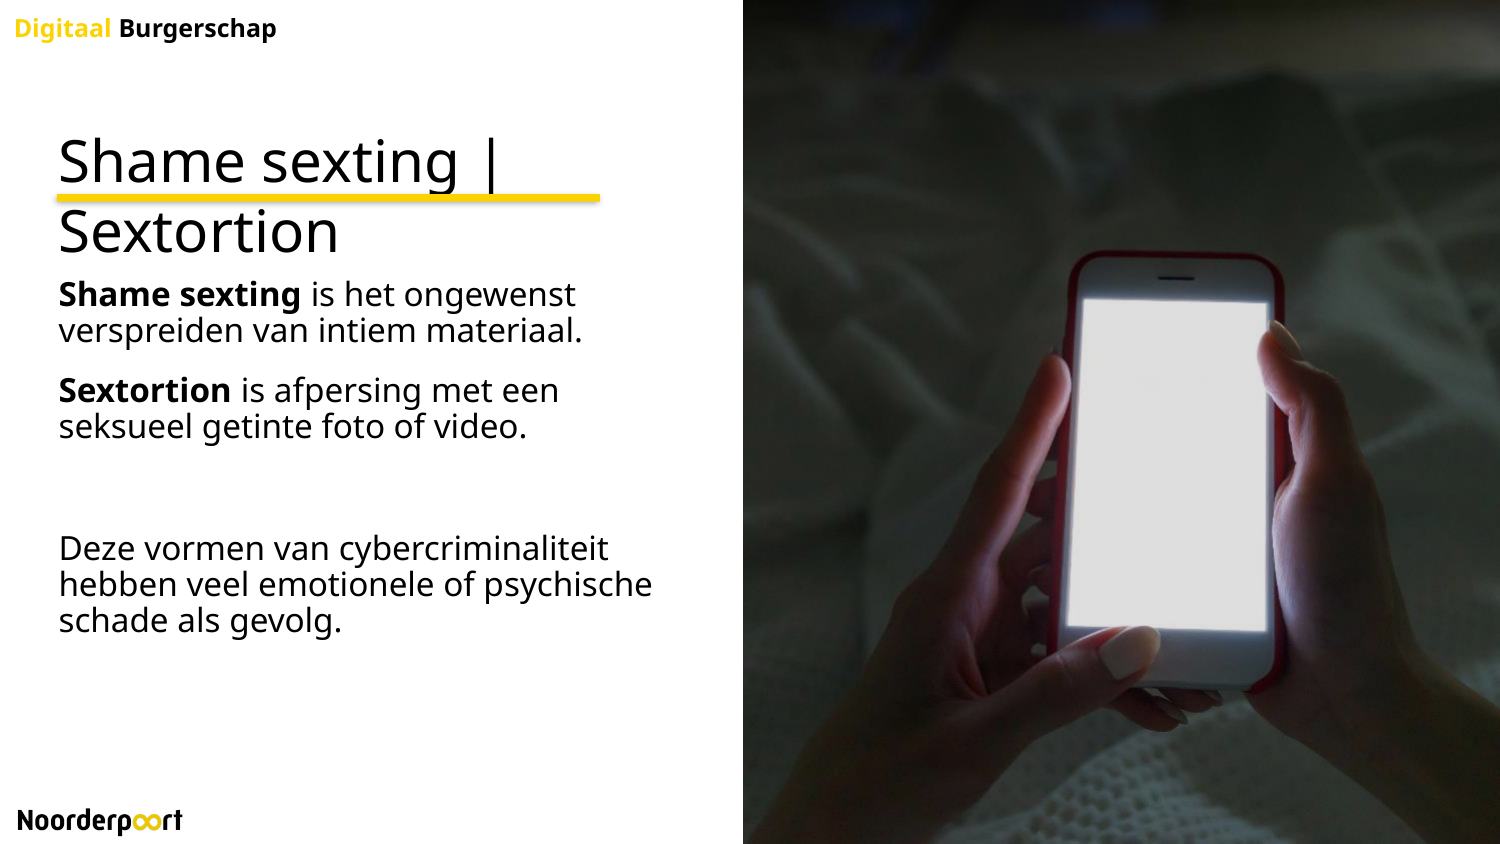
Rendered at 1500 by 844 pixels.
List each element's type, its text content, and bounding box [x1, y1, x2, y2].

text_box Shame sexting is het ongewenst verspreiden van intiem materiaal. Sextortion is afpersing met een seksueel getinte foto of video. Deze vormen van cybercriminaliteit hebben veel emotionele of psychische schade als gevolg. [43, 225, 703, 692]
text_box Shame sexting | Sextortion [43, 116, 703, 225]
picture [742, 0, 1500, 844]
picture [16, 807, 183, 838]
text_box [56, 193, 601, 202]
text_box Digitaal Burgerschap [0, 4, 314, 50]
